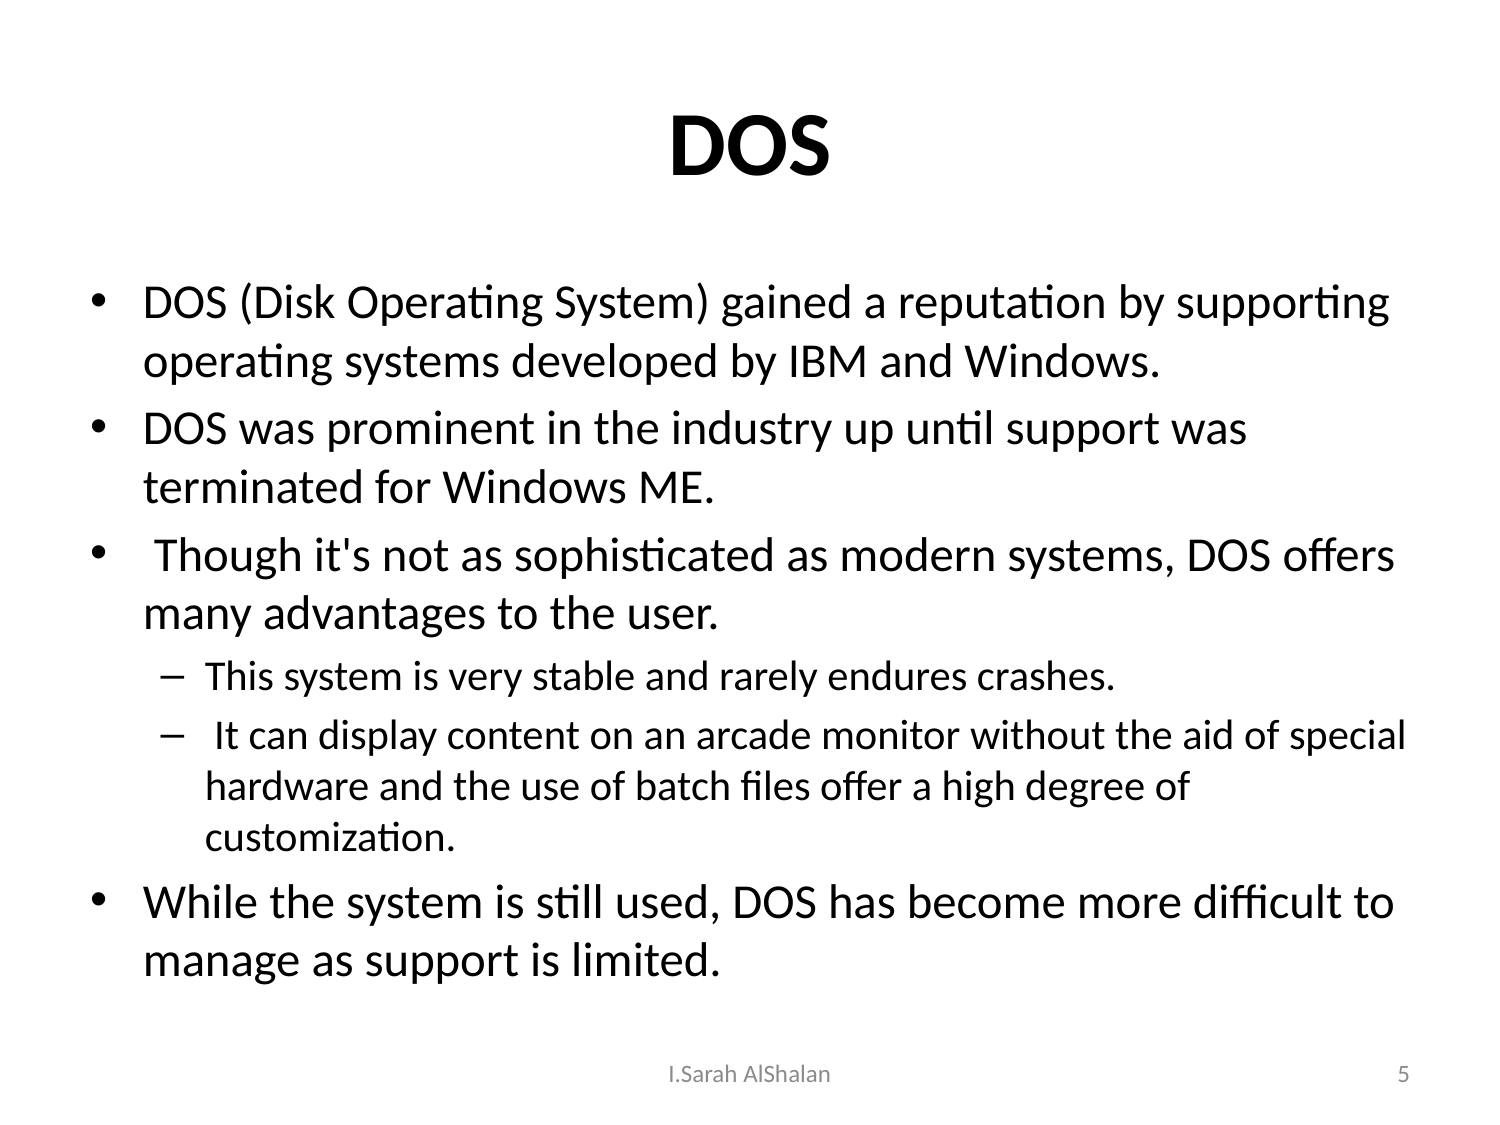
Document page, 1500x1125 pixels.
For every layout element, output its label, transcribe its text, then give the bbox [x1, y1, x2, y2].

title DOS [75, 45, 1425, 233]
slide_number 5 [1074, 1042, 1425, 1103]
footer I.Sarah AlShalan [512, 1042, 988, 1103]
list DOS (Disk Operating System) gained a reputation by supporting operating systems developed by IBM and Windows. DOS was prominent in the industry up until support was terminated for Windows ME. Though it's not as sophisticated as modern systems, DOS offers many advantages to the user. This system is very stable and rarely endures crashes. It can display content on an arcade monitor without the aid of special hardware and the use of batch files offer a high degree of customization. While the system is still used, DOS has become more difficult to manage as support is limited. [75, 262, 1425, 1005]
